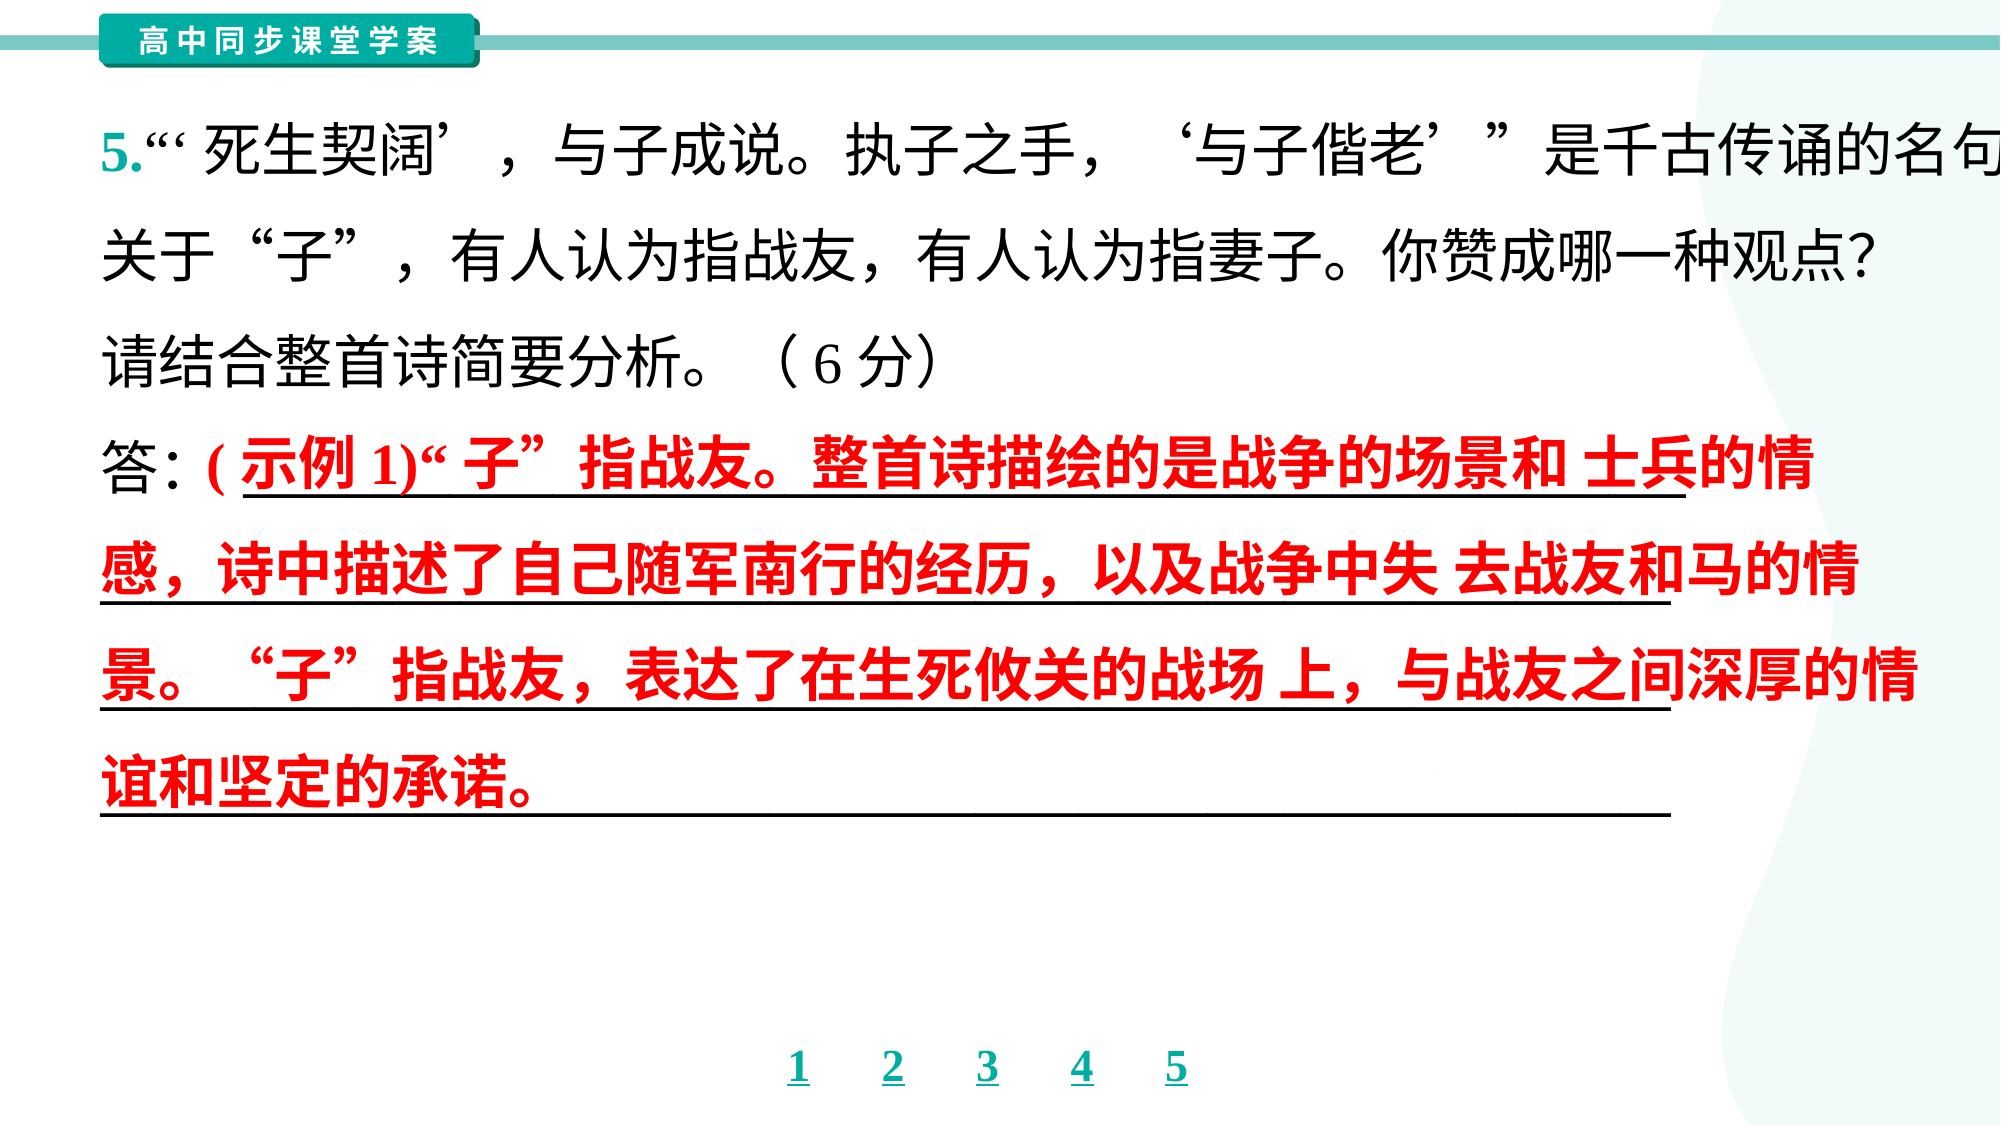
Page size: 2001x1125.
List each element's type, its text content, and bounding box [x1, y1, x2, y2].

text_box (示例1)“子”指战友。整首诗描绘的是战争的场景和 士兵的情 感，诗中描述了自己随军南行的经历，以及战争中失 去战友和马的情 景。“子”指战友，表达了在生死攸关的战场 上，与战友之间深厚的情 谊和坚定的承诺。 [100, 389, 1899, 815]
text_box 5.“‘死生契阔’，与子成说。执子之手，‘与子偕老’”是千古传诵的名句。 关于“子”，有人认为指战友，有人认为指妻子。你赞成哪一种观点？ 请结合整首诗简要分析。（6分） 答： ________________________________________________________ _____________________________________________________________ _____________________________________________________________ _____________________________________________________________ [100, 815, 1899, 821]
picture [0, 0, 2000, 1125]
text_box 5.“‘死生契阔’，与子成说。执子之手，‘与子偕老’”是千古传诵的名句。 关于“子”，有人认为指战友，有人认为指妻子。你赞成哪一种观点？ 请结合整首诗简要分析。（6分） 答： ________________________________________________________ _____________________________________________________________ _____________________________________________________________ _____________________________________________________________ [100, 76, 1899, 389]
